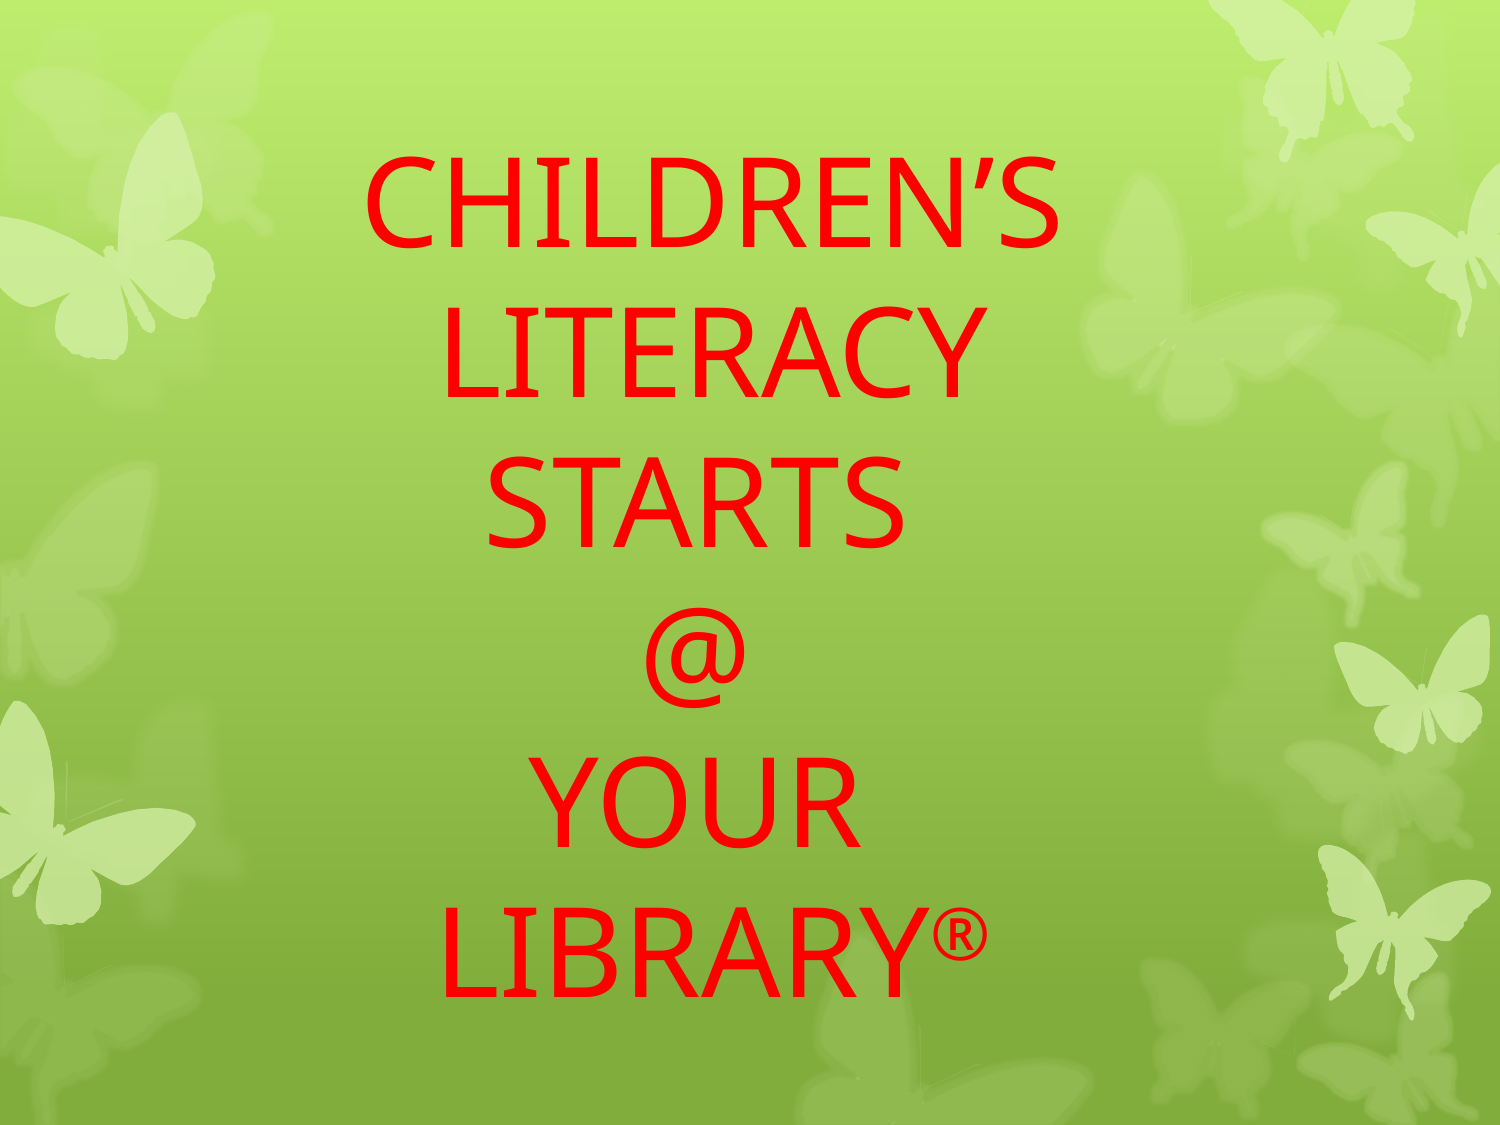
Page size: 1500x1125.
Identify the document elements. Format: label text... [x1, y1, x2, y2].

text_box [212, 200, 1263, 512]
title CHILDREN’S LITERACY STARTS @ YOUR LIBRARY® [75, 50, 1350, 512]
text_box [74, 512, 1425, 1030]
